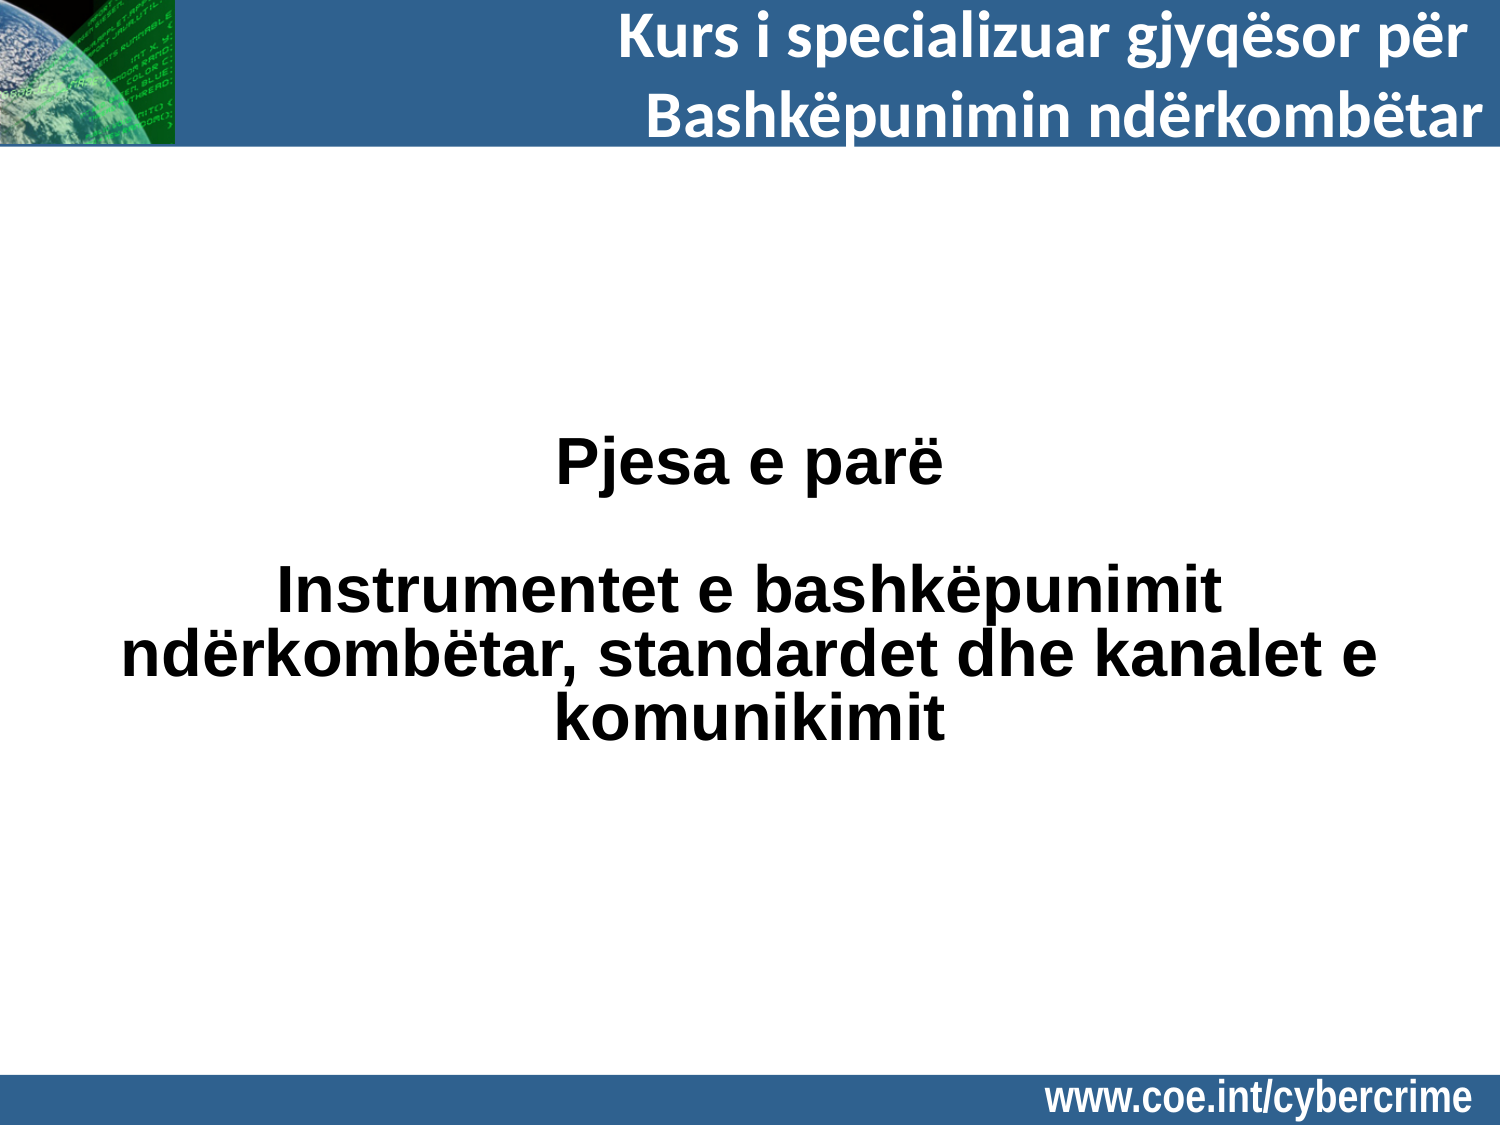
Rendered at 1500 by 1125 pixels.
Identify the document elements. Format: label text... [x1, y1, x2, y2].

picture [0, 0, 175, 144]
text_box www.coe.int/cybercrime [1030, 1059, 1500, 1125]
text_box [0, 1073, 1030, 1125]
text_box Kurs i specializuar gjyqësor për Bashkëpunimin ndërkombëtar [177, 0, 1500, 149]
text_box Pjesa e parë Instrumentet e bashkëpunimit ndërkombëtar, standardet dhe kanalet e komunikimit [50, 426, 1450, 761]
